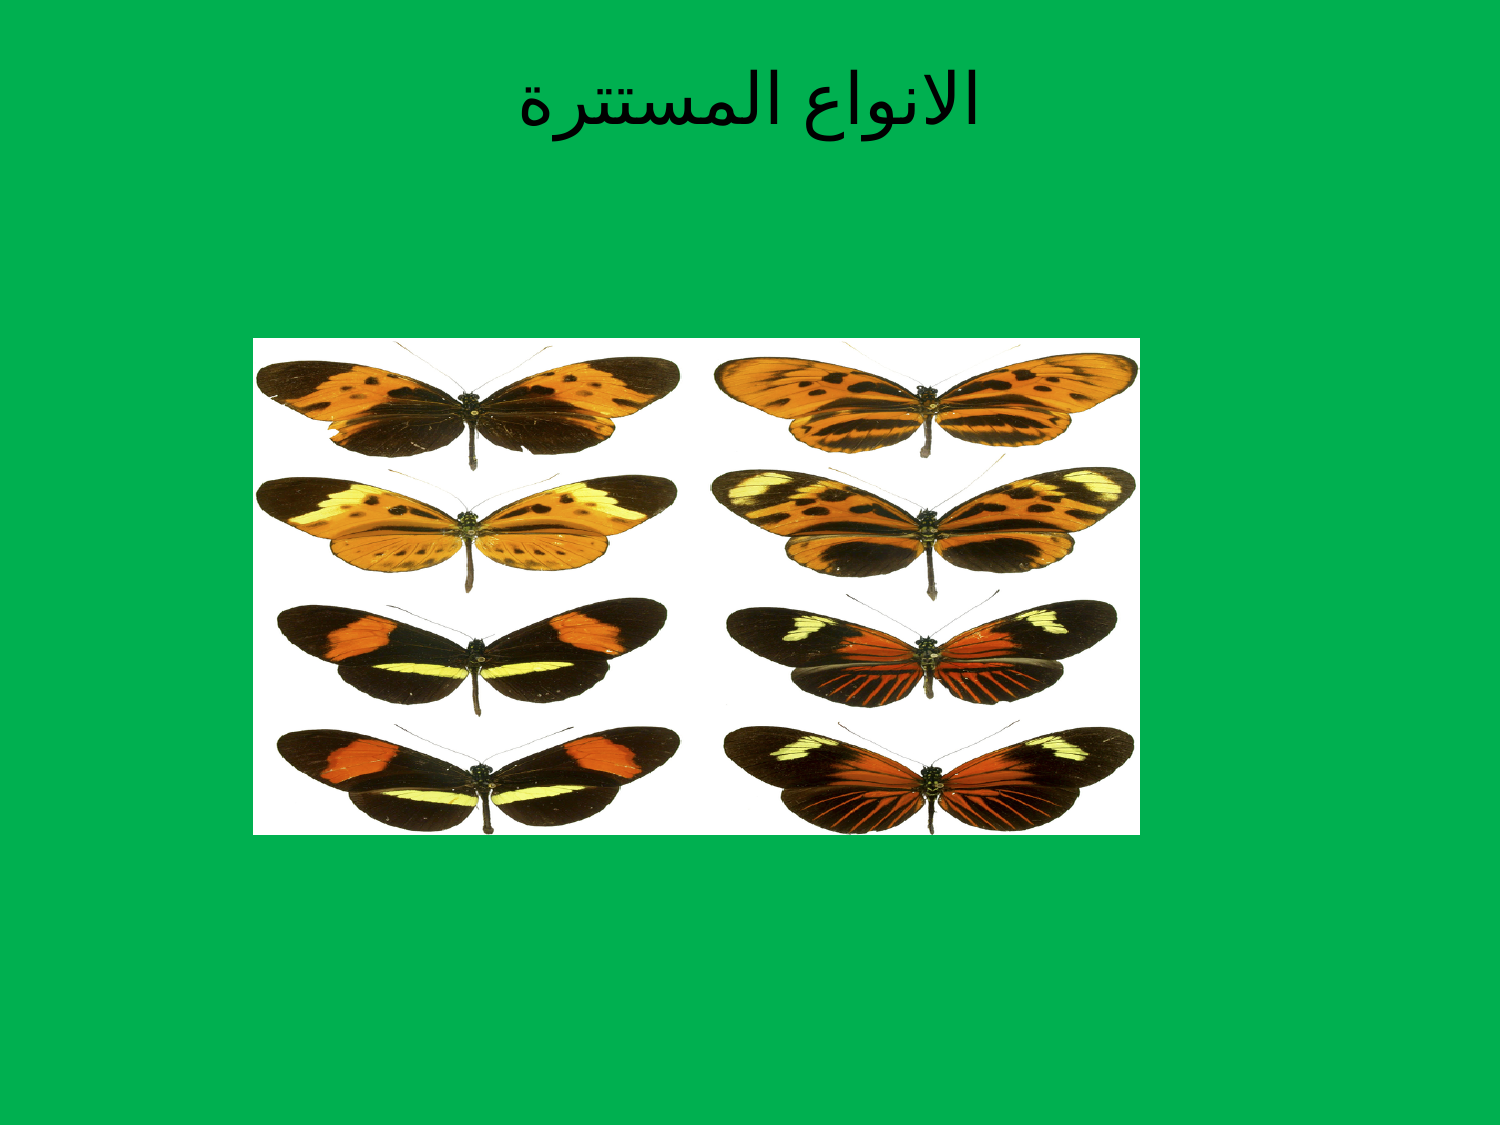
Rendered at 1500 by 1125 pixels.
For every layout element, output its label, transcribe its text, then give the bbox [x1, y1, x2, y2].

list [253, 337, 1140, 835]
title الانواع المستترة [75, 45, 1425, 233]
